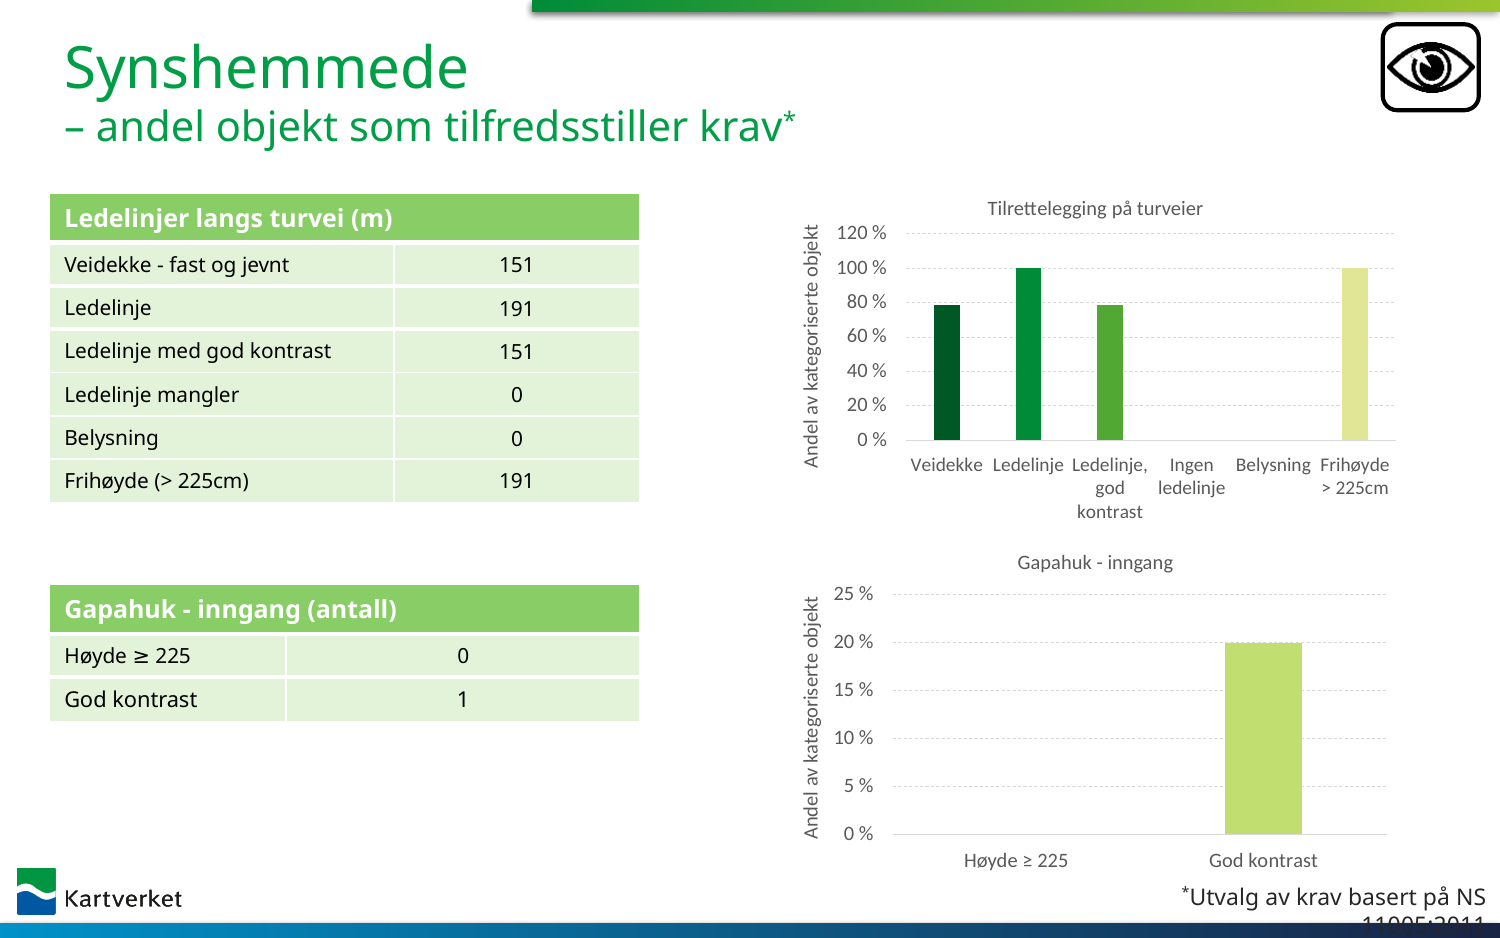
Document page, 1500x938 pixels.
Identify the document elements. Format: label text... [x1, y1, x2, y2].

text_box Synshemmede – andel objekt som tilfredsstiller krav* [49, 24, 1431, 158]
table_cell 0 [395, 417, 639, 458]
table_cell 1 [287, 679, 639, 721]
table_cell 0 [395, 373, 639, 415]
table_cell Ledelinje mangler [50, 373, 393, 415]
table_cell Høyde ≥ 225 [50, 636, 285, 675]
table_cell 191 [395, 460, 639, 502]
table_cell God kontrast [50, 679, 285, 721]
text_box *Utvalg av krav basert på NS 11005:2011 [1068, 873, 1500, 938]
picture [791, 187, 1400, 526]
table_cell Veidekke - fast og jevnt [50, 245, 393, 284]
table_cell Frihøyde (> 225cm) [50, 460, 393, 502]
table_header Ledelinjer langs turvei (m) [50, 194, 639, 240]
table_cell 191 [395, 288, 639, 327]
table_cell 151 [395, 331, 639, 372]
table_cell 151 [395, 245, 639, 284]
table_cell Ledelinje med god kontrast [50, 331, 393, 372]
table_header Gapahuk - inngang (antall) [50, 585, 639, 632]
table_cell Ledelinje [50, 288, 393, 327]
table_cell 0 [287, 636, 639, 675]
picture [791, 541, 1400, 880]
table_cell Belysning [50, 417, 393, 458]
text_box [1382, 24, 1480, 111]
